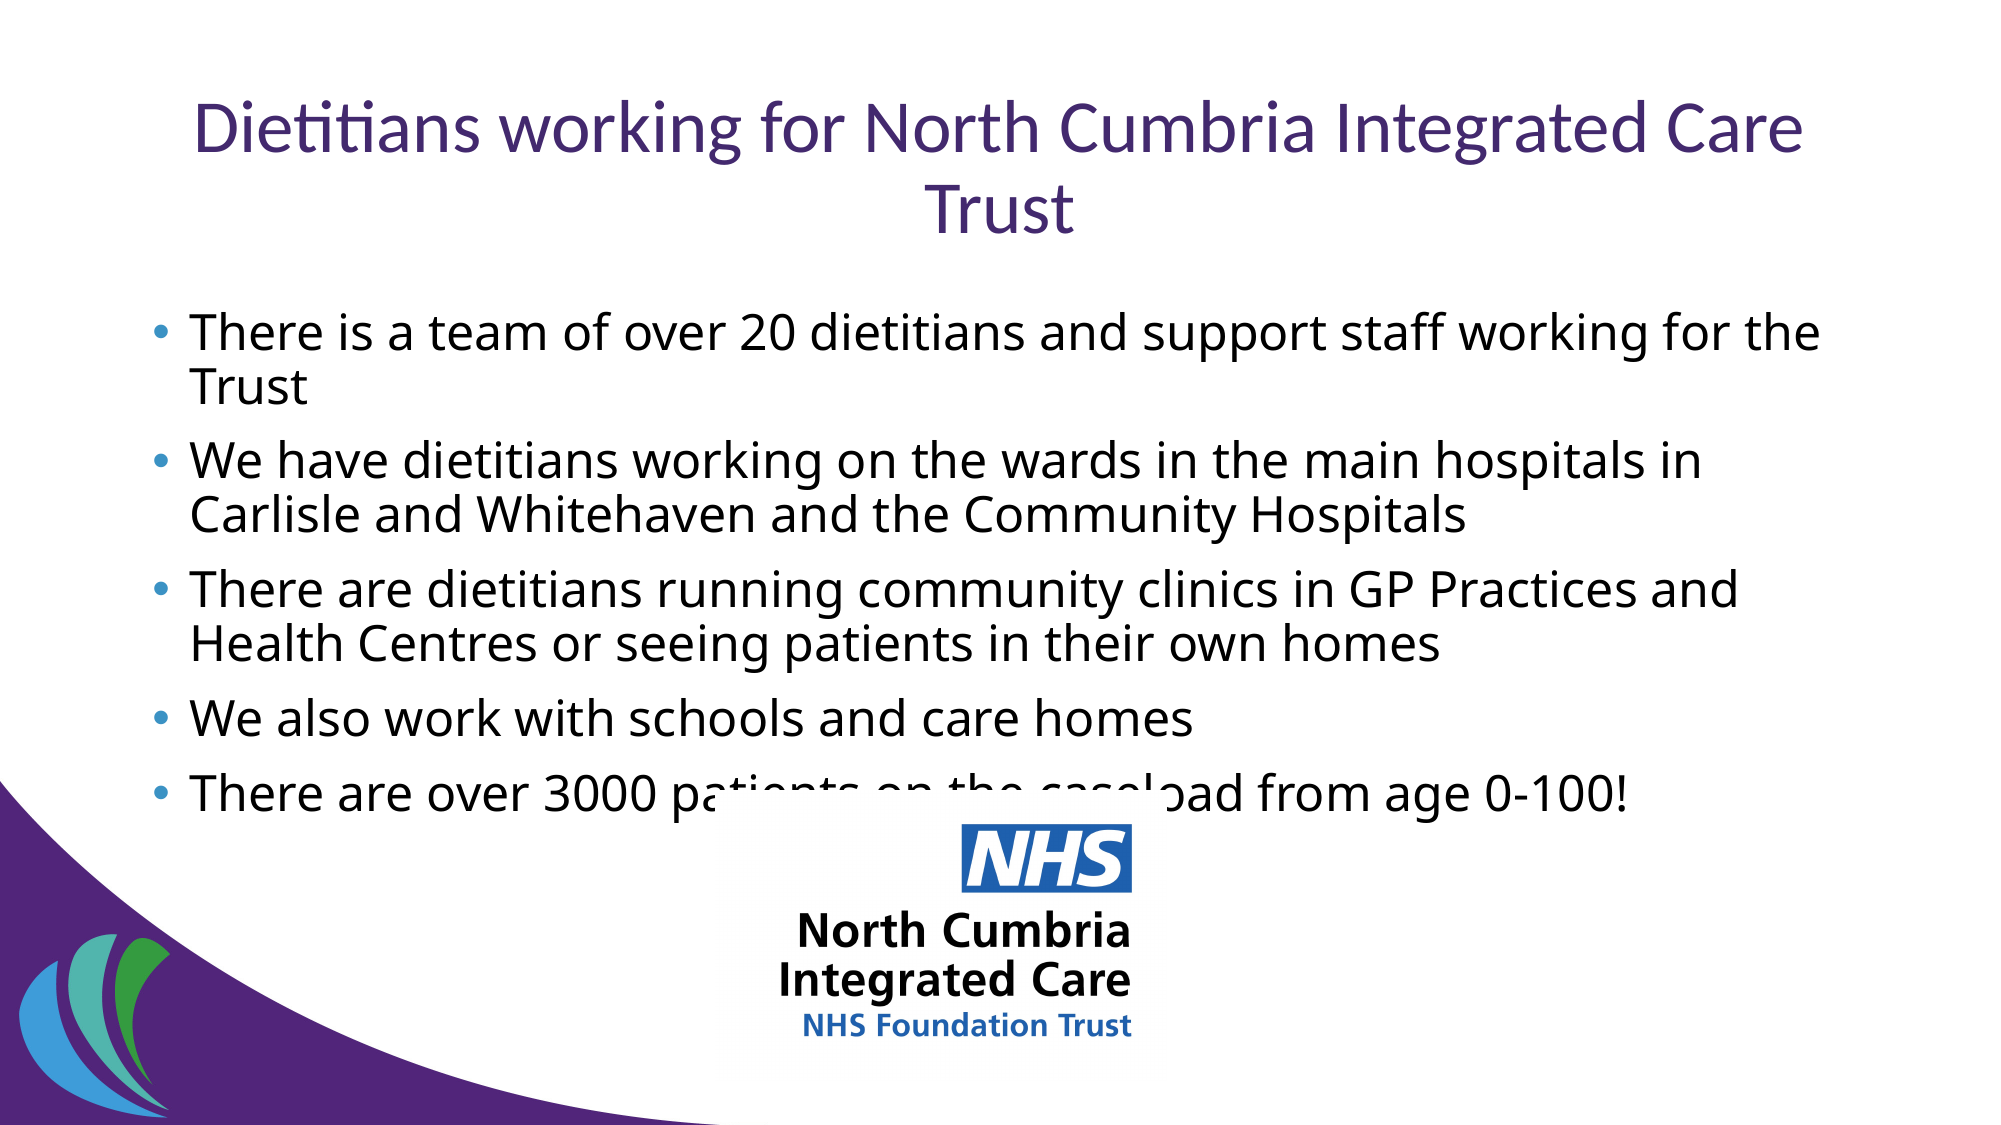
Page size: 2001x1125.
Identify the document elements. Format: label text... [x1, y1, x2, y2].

picture [0, 1, 2000, 1125]
title Dietitians working for North Cumbria Integrated Care Trust [137, 59, 1863, 278]
list There is a team of over 20 dietitians and support staff working for the Trust We have dietitians working on the wards in the main hospitals in Carlisle and Whitehaven and the Community Hospitals There are dietitians running community clinics in GP Practices and Health Centres or seeing patients in their own homes We also work with schools and care homes There are over 3000 patients on the caseload from age 0-100! [137, 299, 1863, 1014]
